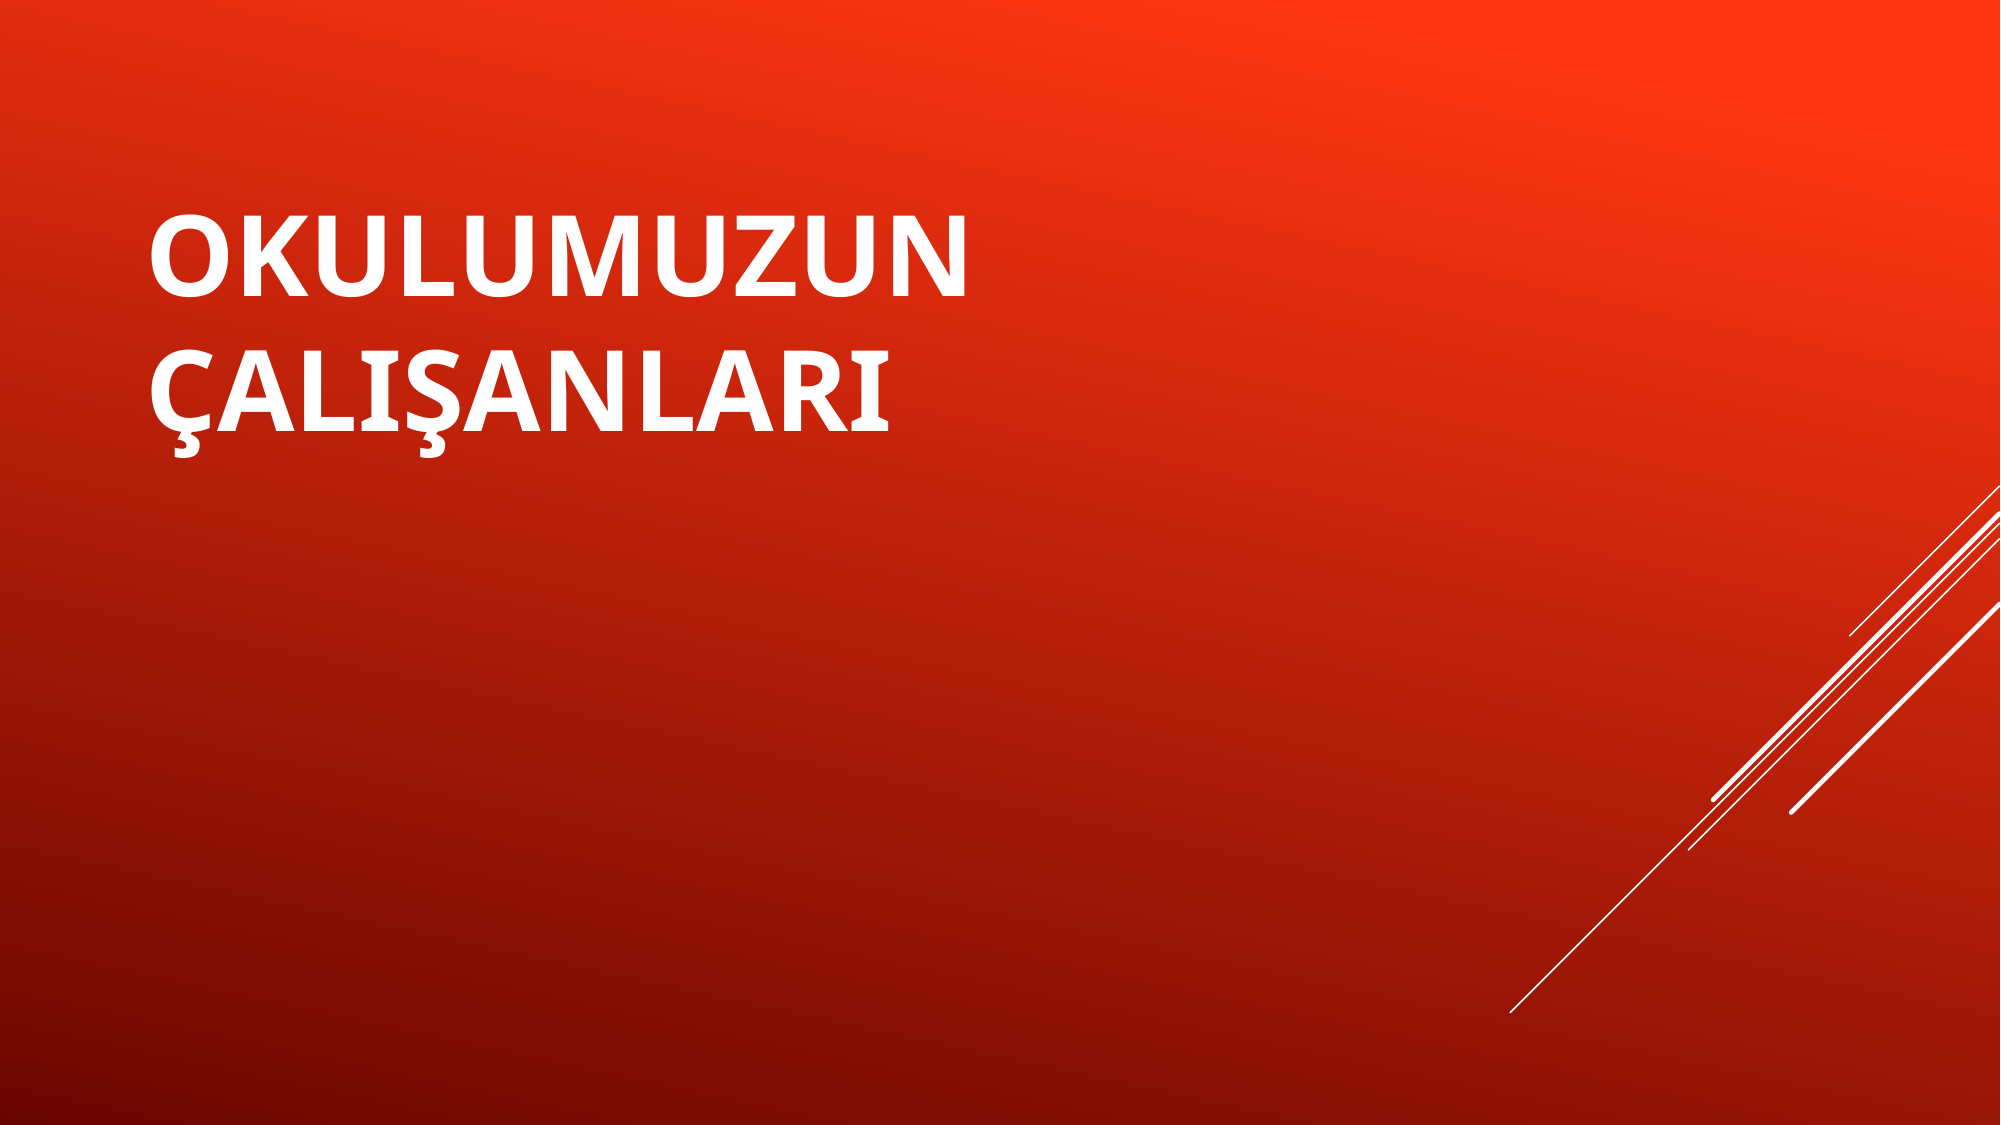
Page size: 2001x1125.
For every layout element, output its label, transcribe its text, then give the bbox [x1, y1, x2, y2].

title OKULUMUZUN ÇALIŞANLARI [130, 140, 1531, 498]
